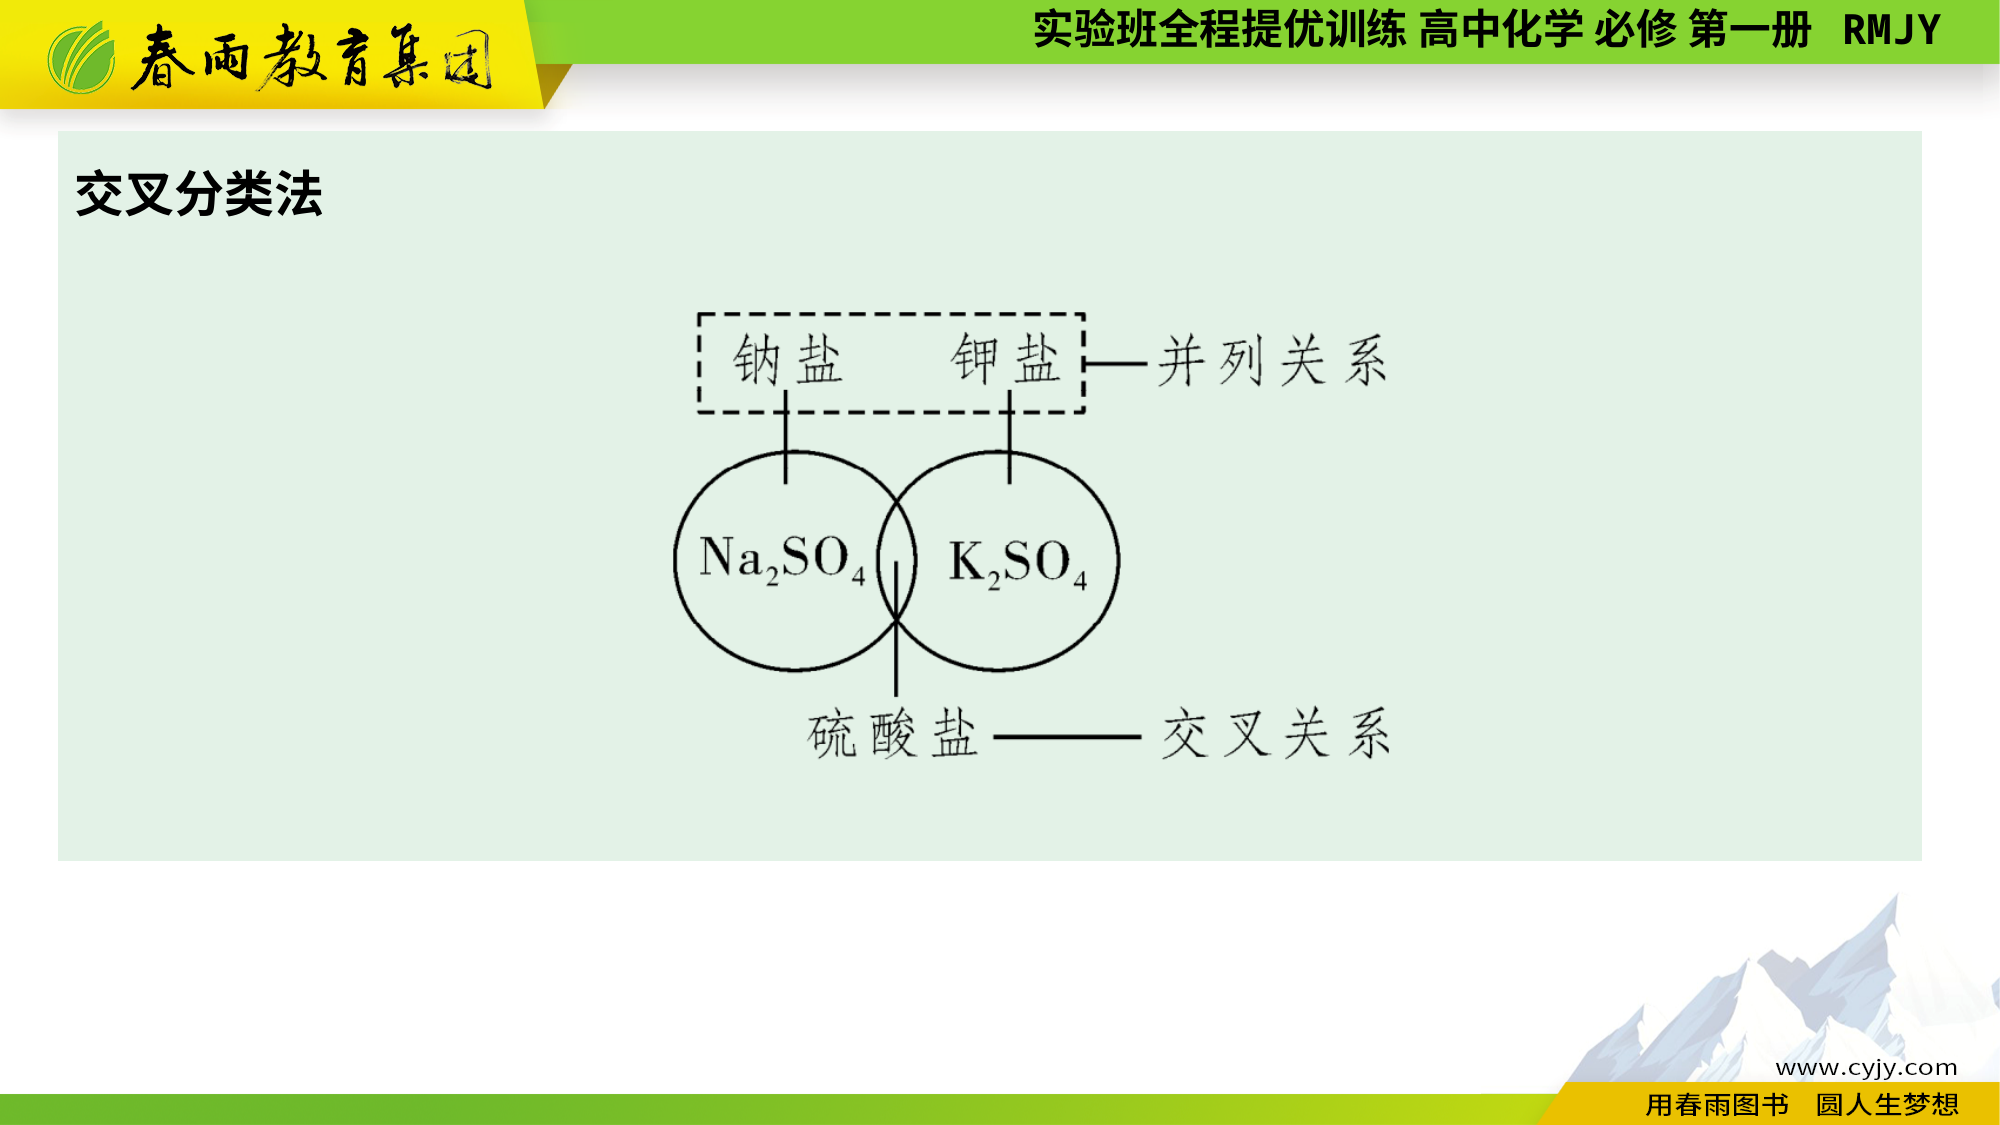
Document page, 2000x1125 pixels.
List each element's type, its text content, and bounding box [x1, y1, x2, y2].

list 交叉分类法 [59, 125, 1944, 220]
picture [0, 0, 2000, 1125]
